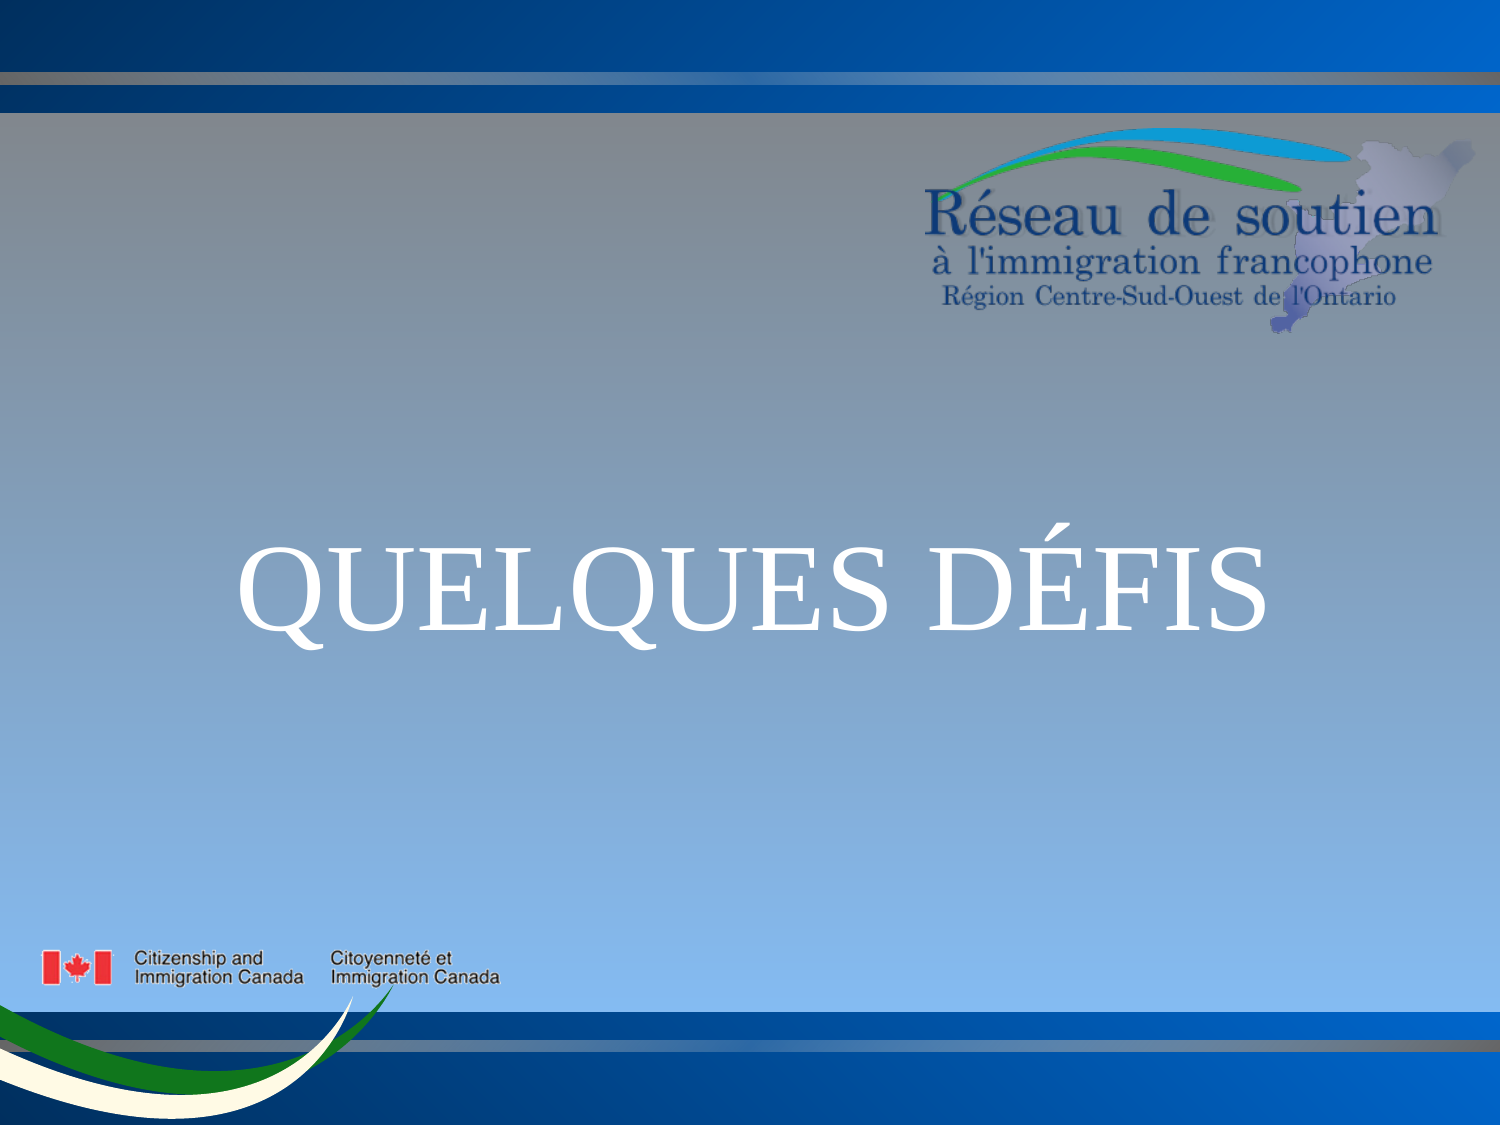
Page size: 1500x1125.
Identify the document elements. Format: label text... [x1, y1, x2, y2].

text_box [0, 0, 1500, 113]
picture [34, 937, 508, 1003]
picture [925, 128, 1477, 335]
title QUELQUES DÉFIS [116, 363, 1393, 798]
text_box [398, 1012, 1500, 1125]
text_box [0, 984, 394, 1125]
